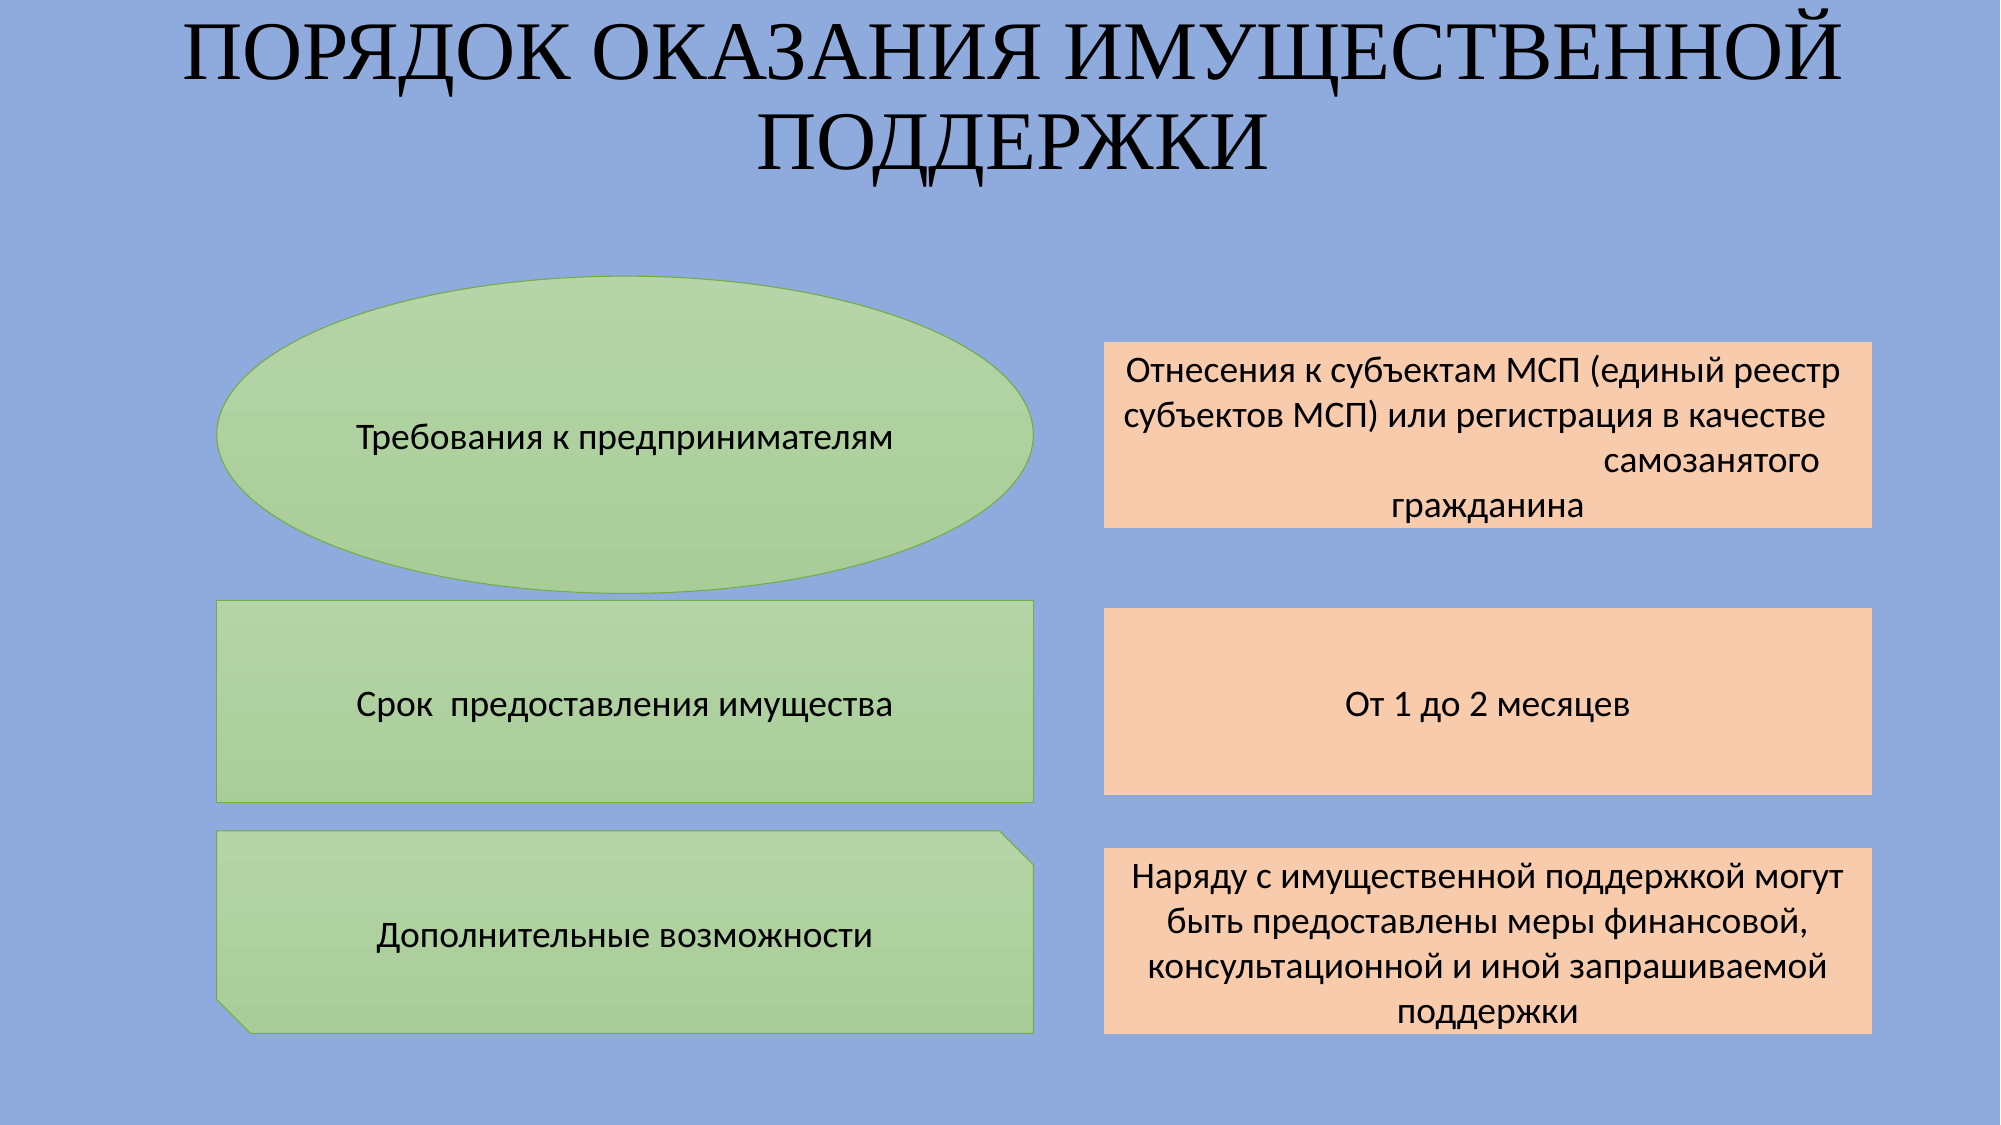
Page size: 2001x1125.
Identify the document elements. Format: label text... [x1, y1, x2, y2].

text_box Требования к предпринимателям [216, 275, 1034, 594]
text_box Срок предоставления имущества [216, 600, 1034, 803]
text_box От 1 до 2 месяцев [1104, 608, 1872, 795]
text_box Отнесения к субъектам МСП (единый реестр субъектов МСП) или регистрация в качестве самозанятого гражданина [1104, 342, 1872, 528]
list ПОРЯДОК ОКАЗАНИЯ ИМУЩЕСТВЕННОЙ ПОДДЕРЖКИ [26, 0, 2000, 1125]
text_box Дополнительные возможности [216, 830, 1034, 1034]
text_box Наряду с имущественной поддержкой могут быть предоставлены меры финансовой, консультационной и иной запрашиваемой поддержки [1104, 848, 1872, 1034]
